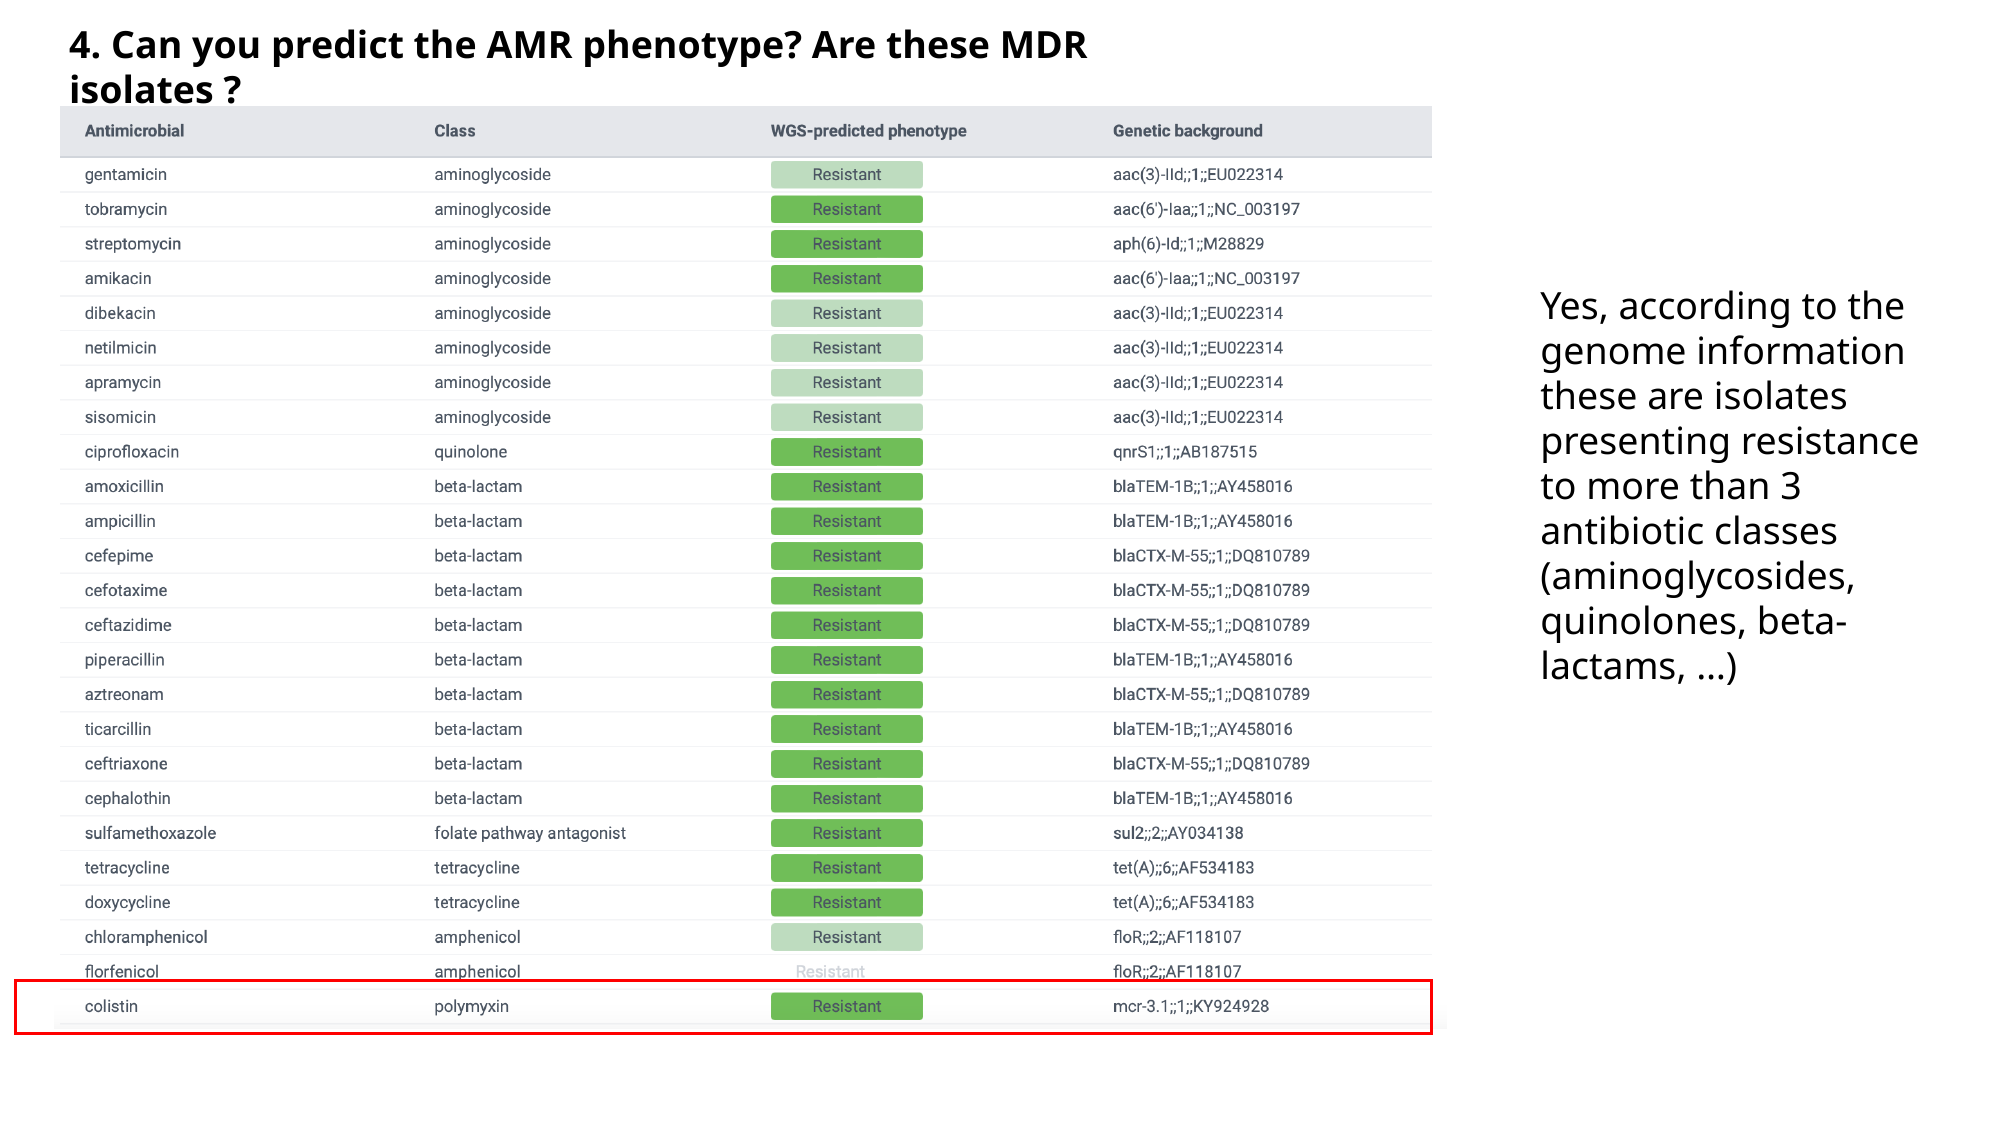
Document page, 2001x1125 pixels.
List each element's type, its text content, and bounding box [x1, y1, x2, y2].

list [53, 96, 1447, 1029]
text_box 4. Can you predict the AMR phenotype? Are these MDR isolates ? [54, 13, 1274, 96]
text_box Yes, according to the genome information these are isolates presenting resistance to more than 3 antibiotic classes (aminoglycosides, quinolones, beta-lactams, …) [1525, 274, 1946, 694]
text_box [14, 979, 1433, 1035]
